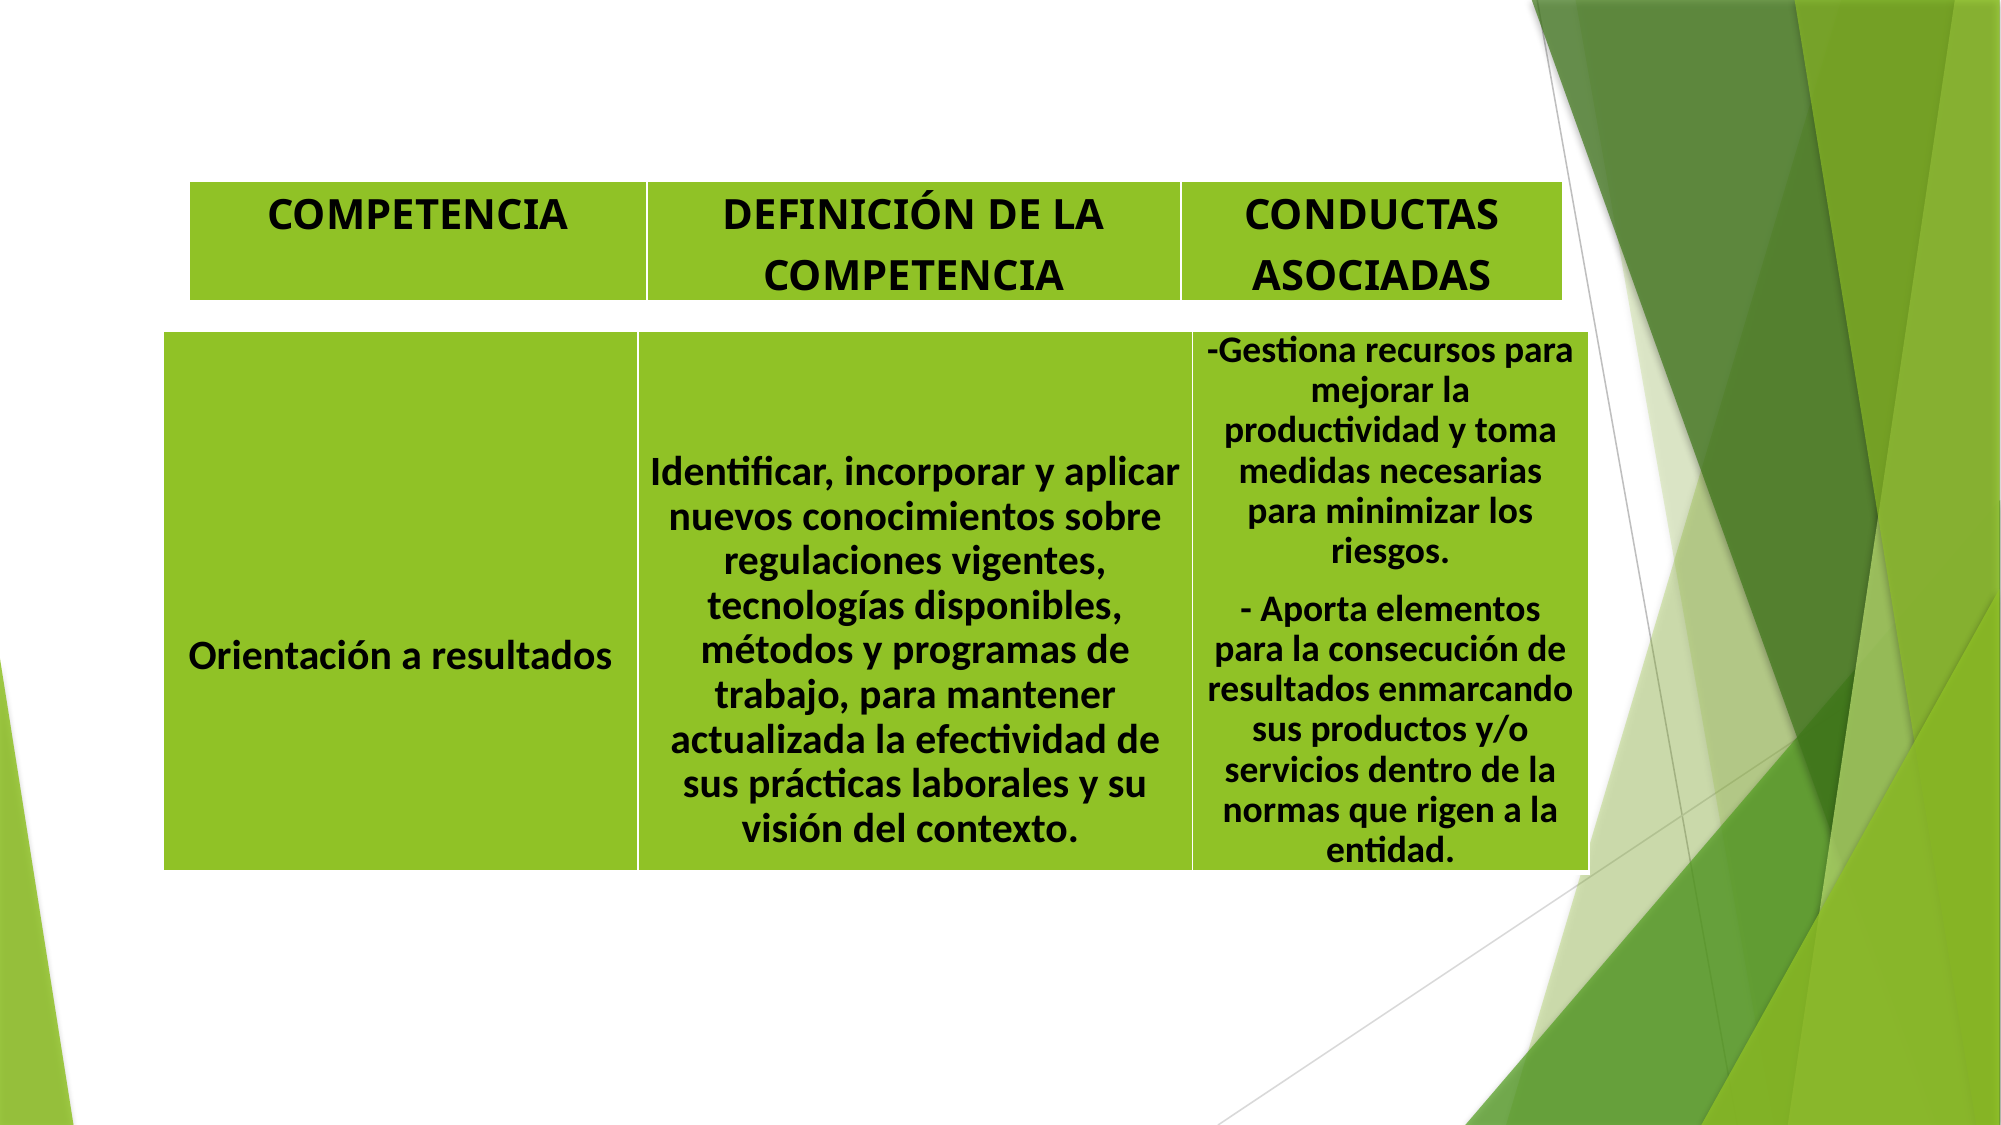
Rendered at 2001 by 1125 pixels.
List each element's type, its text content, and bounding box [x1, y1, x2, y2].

title [111, 99, 1522, 317]
table_header COMPETENCIA [190, 182, 646, 300]
table_header -Gestiona recursos para mejorar la productividad y toma medidas necesarias para minimizar los riesgos. - Aporta elementos para la consecución de resultados enmarcando sus productos y/o servicios dentro de la normas que rigen a la entidad. [1193, 332, 1588, 870]
table_header Orientación a resultados [164, 332, 637, 870]
table_header Identificar, incorporar y aplicar nuevos conocimientos sobre regulaciones vigentes, tecnologías disponibles, métodos y programas de trabajo, para mantener actualizada la efectividad de sus prácticas laborales y su visión del contexto. [639, 332, 1192, 870]
table_header DEFINICIÓN DE LA COMPETENCIA [648, 182, 1180, 300]
table_header CONDUCTAS ASOCIADAS [1182, 182, 1562, 300]
